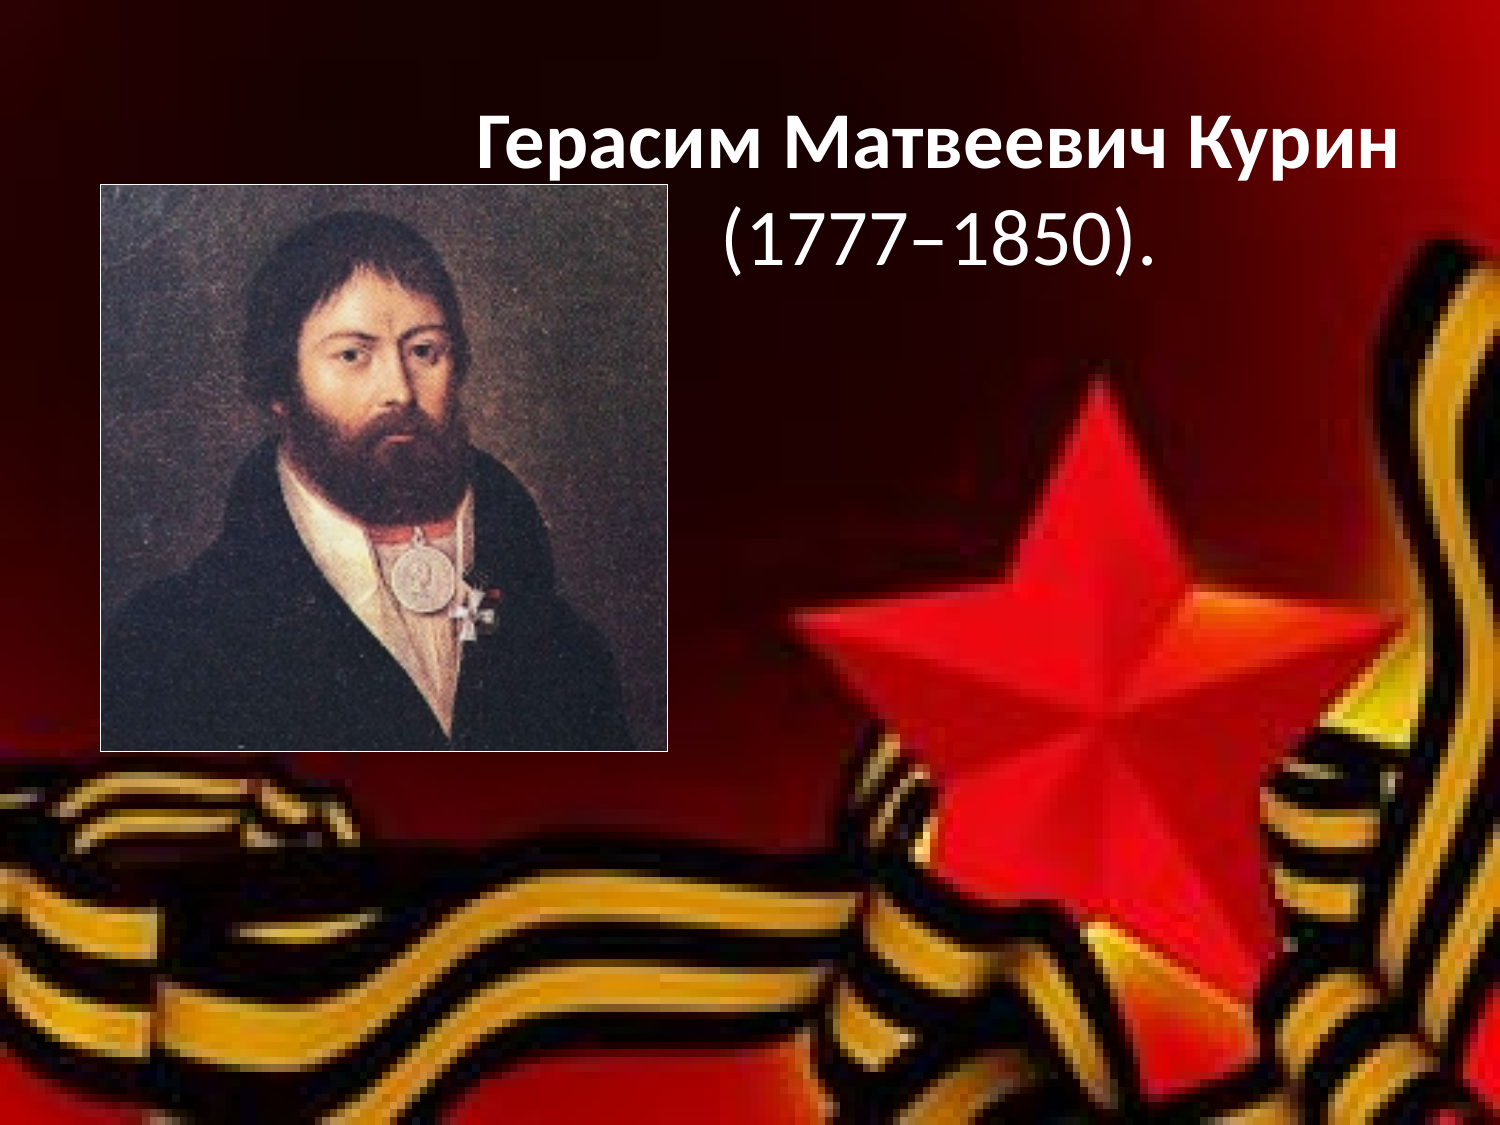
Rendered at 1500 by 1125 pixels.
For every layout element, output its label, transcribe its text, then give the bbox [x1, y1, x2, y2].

picture [0, 0, 1500, 1125]
title Герасим Матвеевич Курин (1777–1850). [419, 48, 1461, 321]
